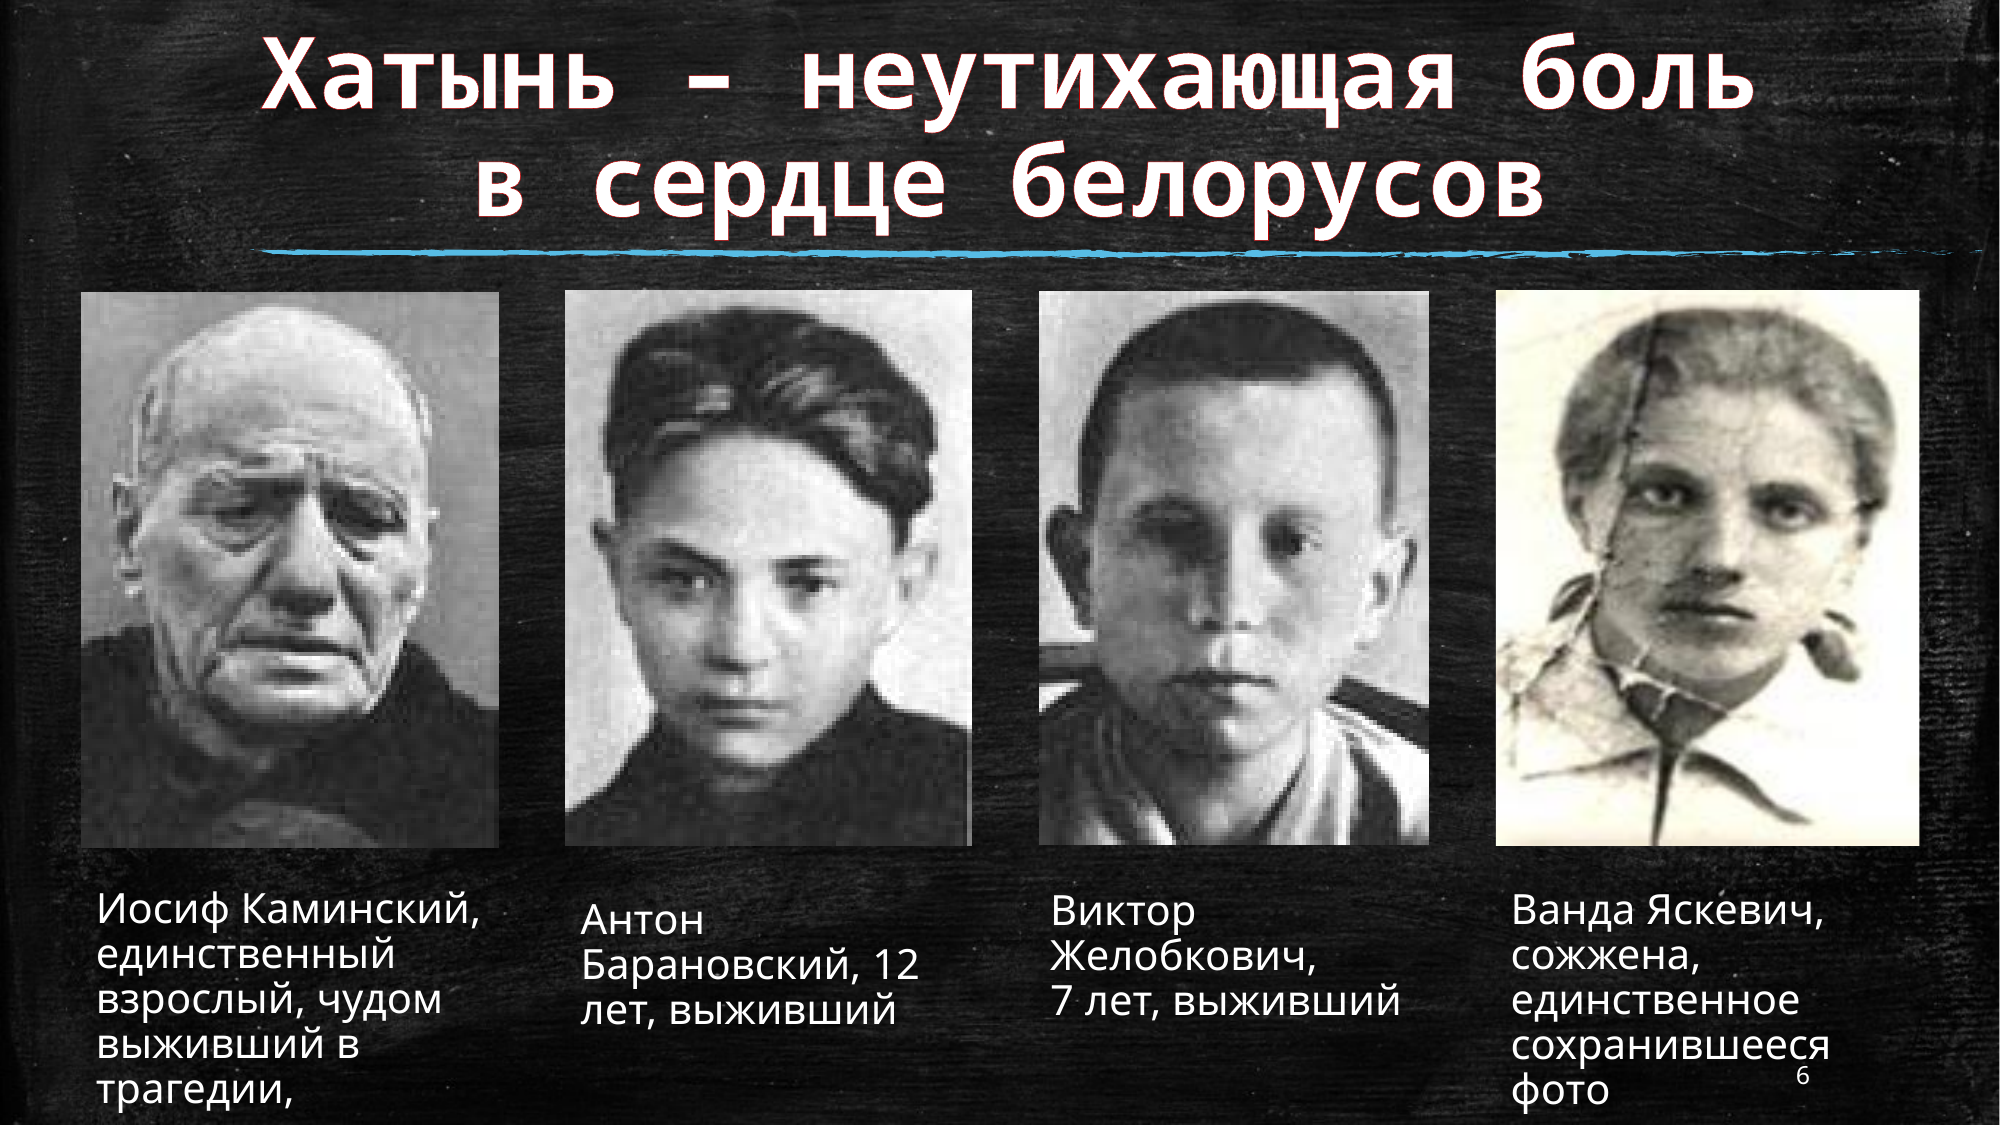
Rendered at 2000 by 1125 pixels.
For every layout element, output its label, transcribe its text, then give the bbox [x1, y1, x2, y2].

picture [80, 291, 499, 848]
picture [1038, 291, 1429, 845]
text_box Иосиф Каминский, единственный взрослый, чудом выживший в трагедии, [81, 879, 570, 1120]
text_box Виктор Желобкович, 7 лет, выживший [1035, 882, 1472, 1032]
text_box Хатынь – неутихающая боль в сердце белорусов [42, 78, 2000, 246]
picture [565, 290, 972, 846]
text_box Антон Барановский, 12 лет, выживший [565, 891, 1003, 1042]
text_box Ванда Яскевич, сожжена, единственное сохранившееся фото [1495, 881, 1932, 1121]
picture [1495, 290, 1920, 846]
